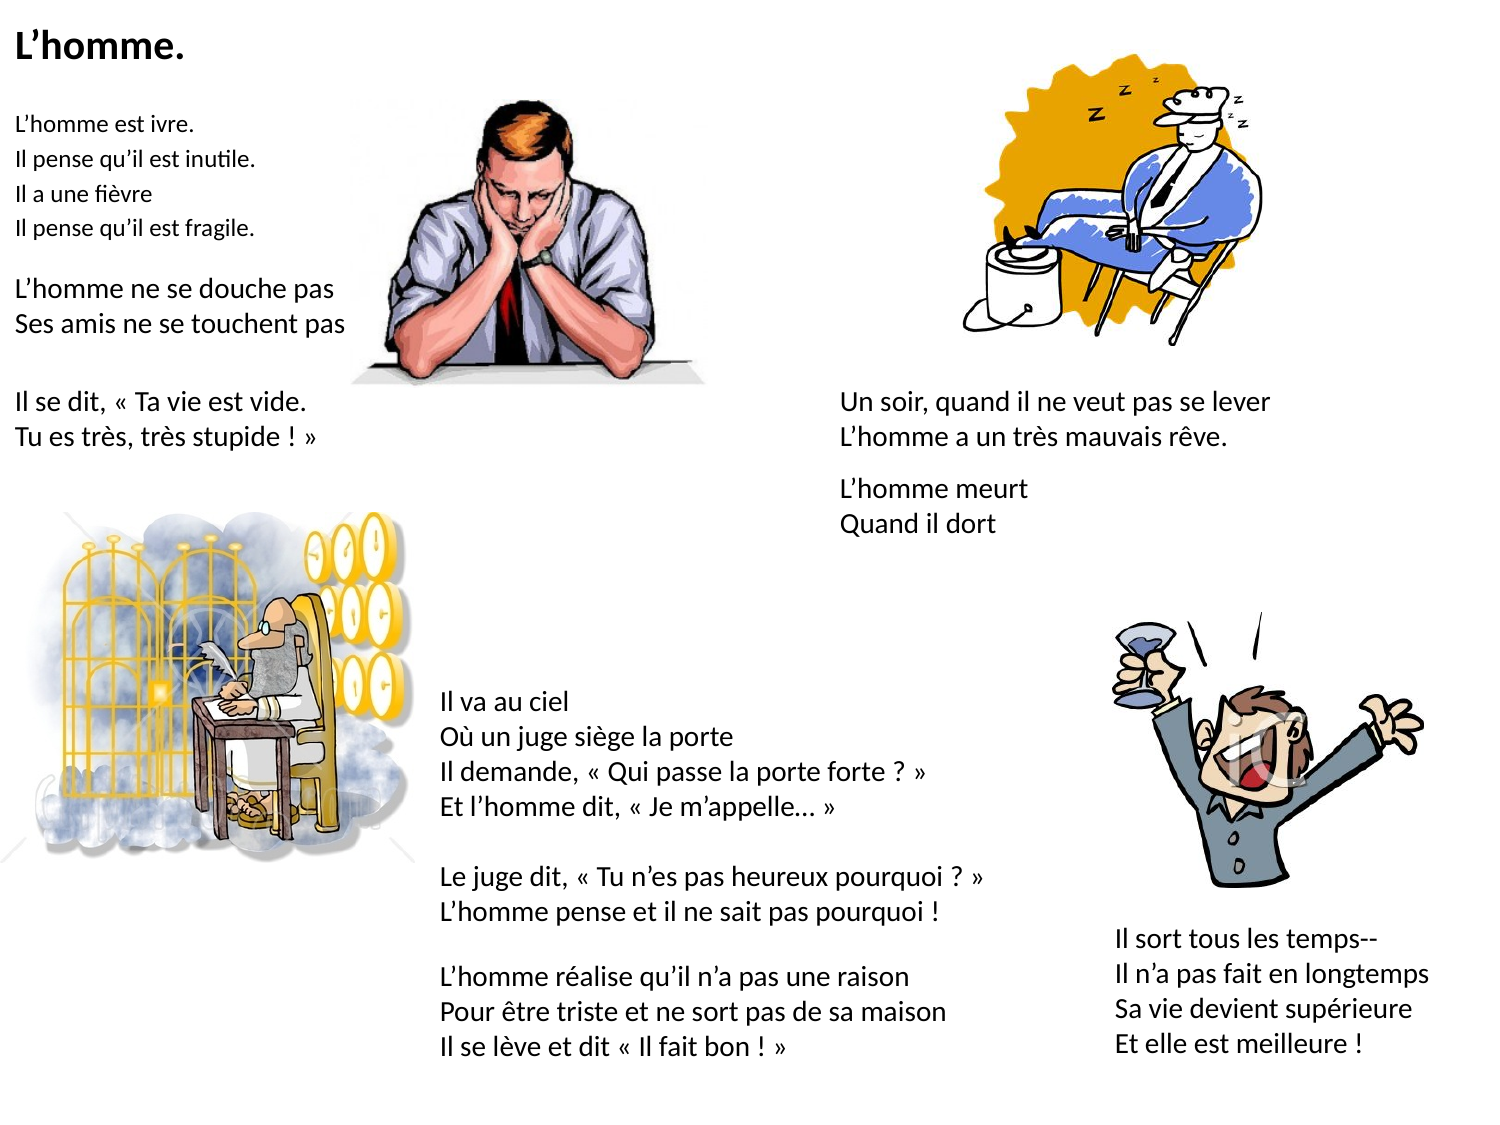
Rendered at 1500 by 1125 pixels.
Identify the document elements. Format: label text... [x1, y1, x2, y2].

picture [349, 99, 709, 388]
text_box L’homme meurt Quand il dort [824, 462, 1125, 548]
picture [962, 49, 1263, 351]
text_box Un soir, quand il ne veut pas se lever L’homme a un très mauvais rêve. [824, 374, 1338, 460]
list L’homme est ivre. Il pense qu’il est inutile. Il a une fièvre Il pense qu’il est fragile. [0, 99, 348, 250]
picture [1112, 612, 1425, 888]
text_box Il va au ciel Où un juge siège la porte Il demande, « Qui passe la porte forte ? » Et l’homme dit, « Je m’appelle… » Le juge dit, « Tu n’es pas heureux pourquoi ? » L’homme pense et il ne sait pas pourquoi ! [425, 674, 1050, 935]
text_box Il sort tous les temps-- Il n’a pas fait en longtemps Sa vie devient supérieure Et elle est meilleure ! [1100, 912, 1450, 1068]
picture [0, 512, 415, 863]
text_box L’homme réalise qu’il n’a pas une raison Pour être triste et ne sort pas de sa maison Il se lève et dit « Il fait bon ! » [425, 949, 975, 1070]
title L’homme. [0, 0, 213, 75]
text_box Il se dit, « Ta vie est vide. Tu es très, très stupide ! » [0, 374, 375, 460]
text_box L’homme ne se douche pas Ses amis ne se touchent pas [0, 262, 344, 348]
